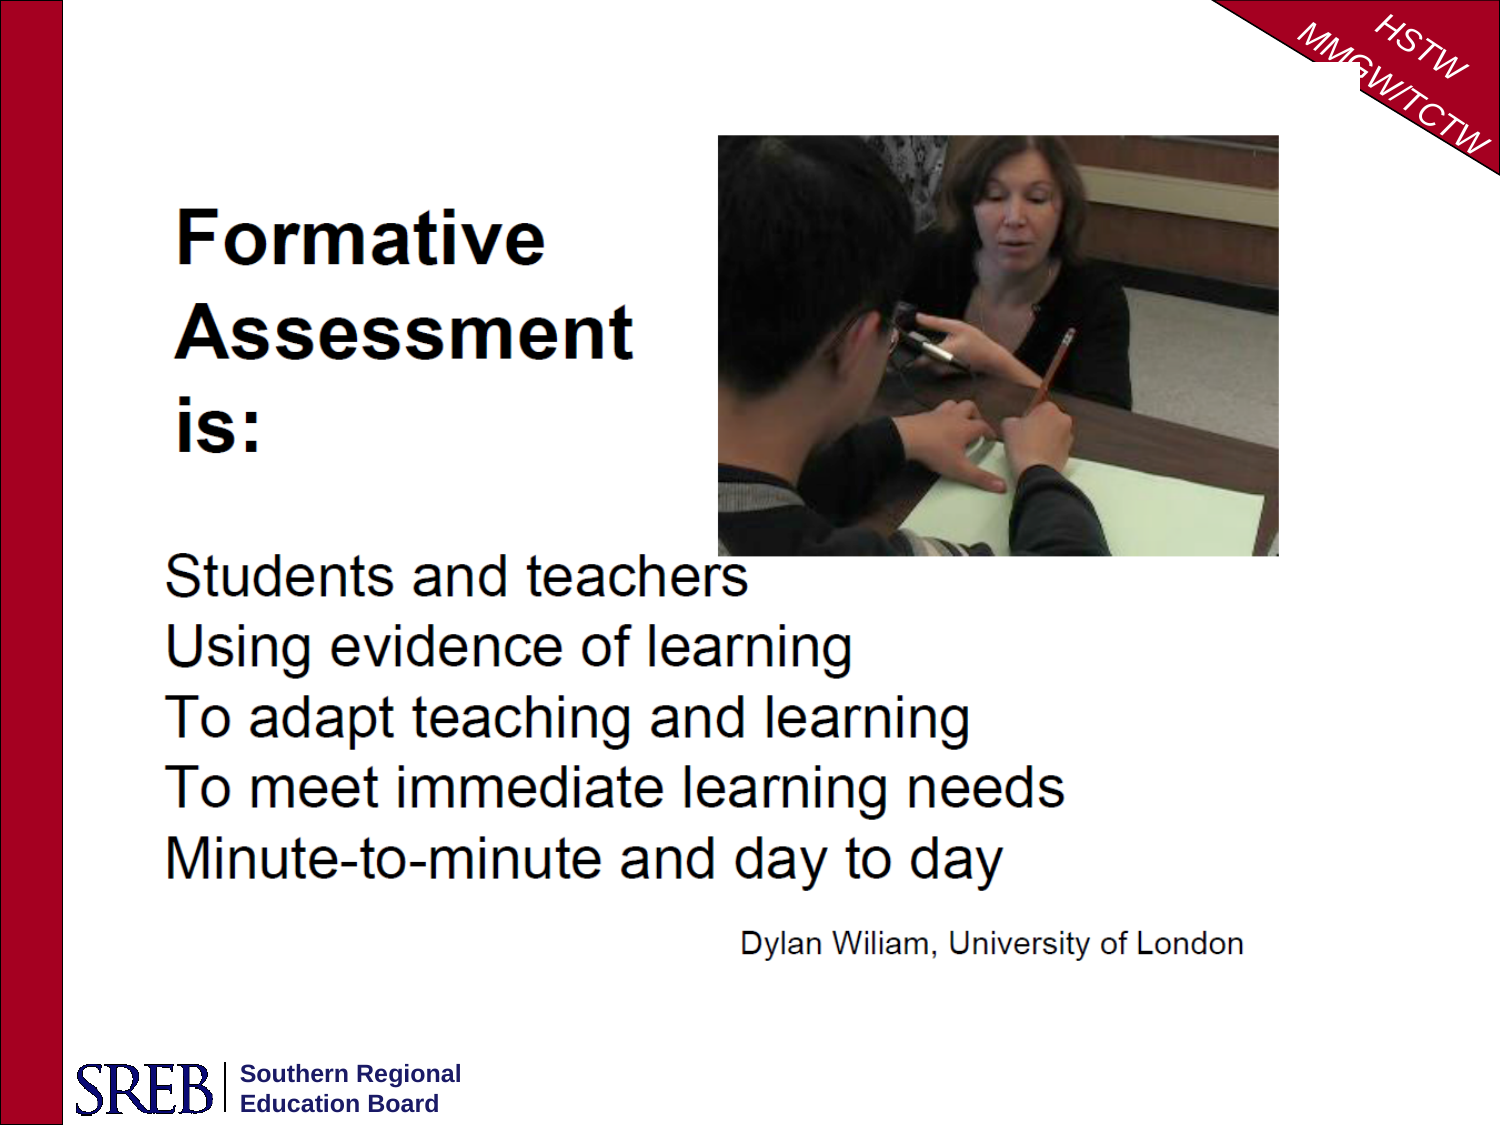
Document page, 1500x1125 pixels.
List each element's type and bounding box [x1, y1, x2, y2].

picture [74, 62, 1360, 1052]
